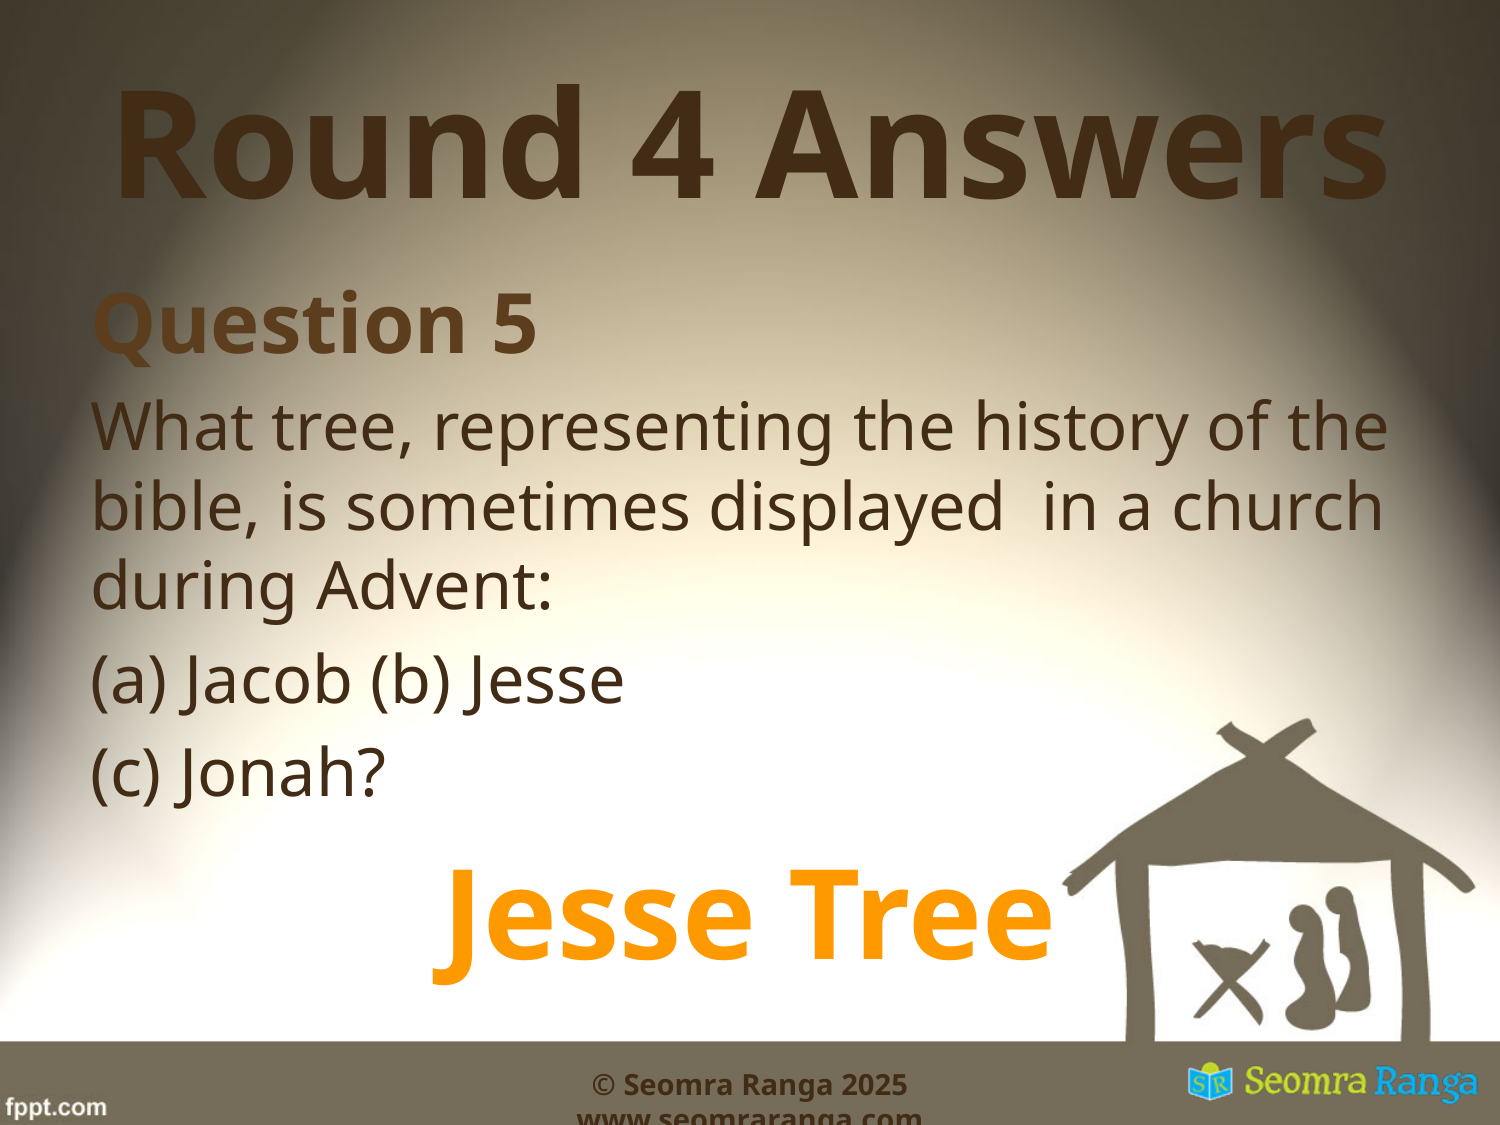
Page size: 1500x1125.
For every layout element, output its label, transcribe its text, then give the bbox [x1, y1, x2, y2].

title Round 4 Answers [75, 45, 1425, 233]
text_box © Seomra Ranga 2025 www.seomraranga.com [401, 1058, 1099, 1125]
picture [0, 0, 1500, 1125]
list Question 5 What tree, representing the history of the bible, is sometimes displayed in a church during Advent: (a) Jacob (b) Jesse (c) Jonah? Jesse Tree [75, 262, 1425, 1005]
